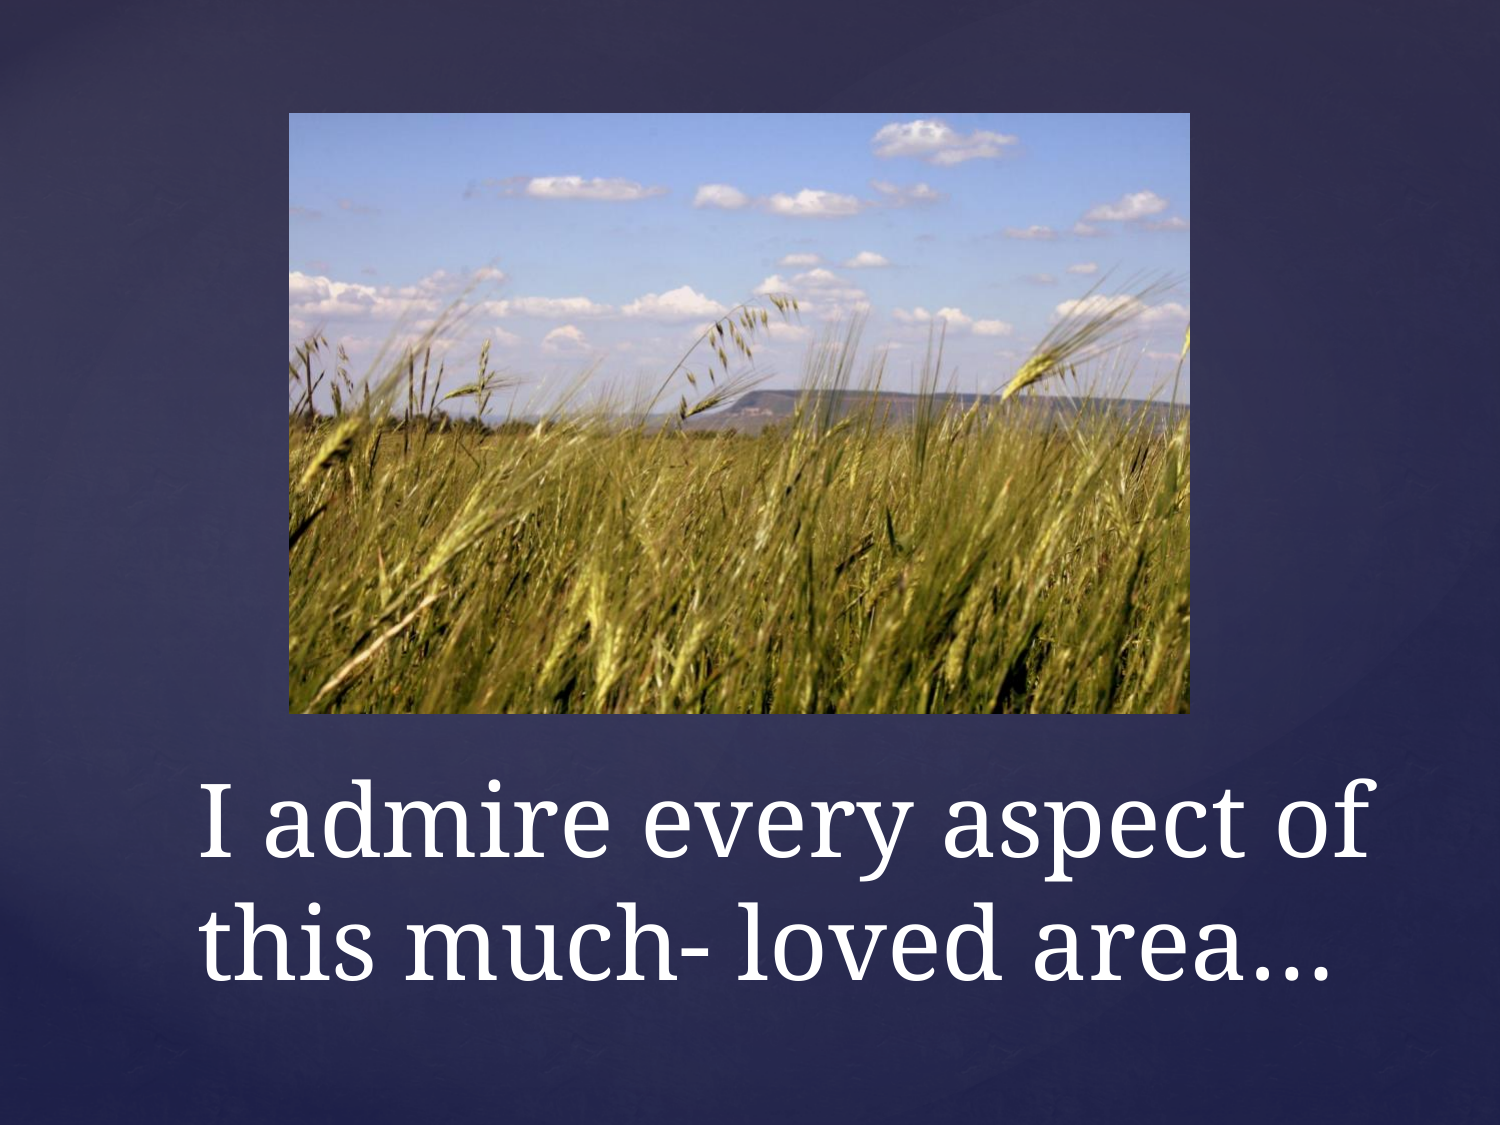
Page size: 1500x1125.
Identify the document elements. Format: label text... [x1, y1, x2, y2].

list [288, 113, 1190, 715]
title I admire every aspect of this much- loved area… [183, 857, 1421, 1008]
